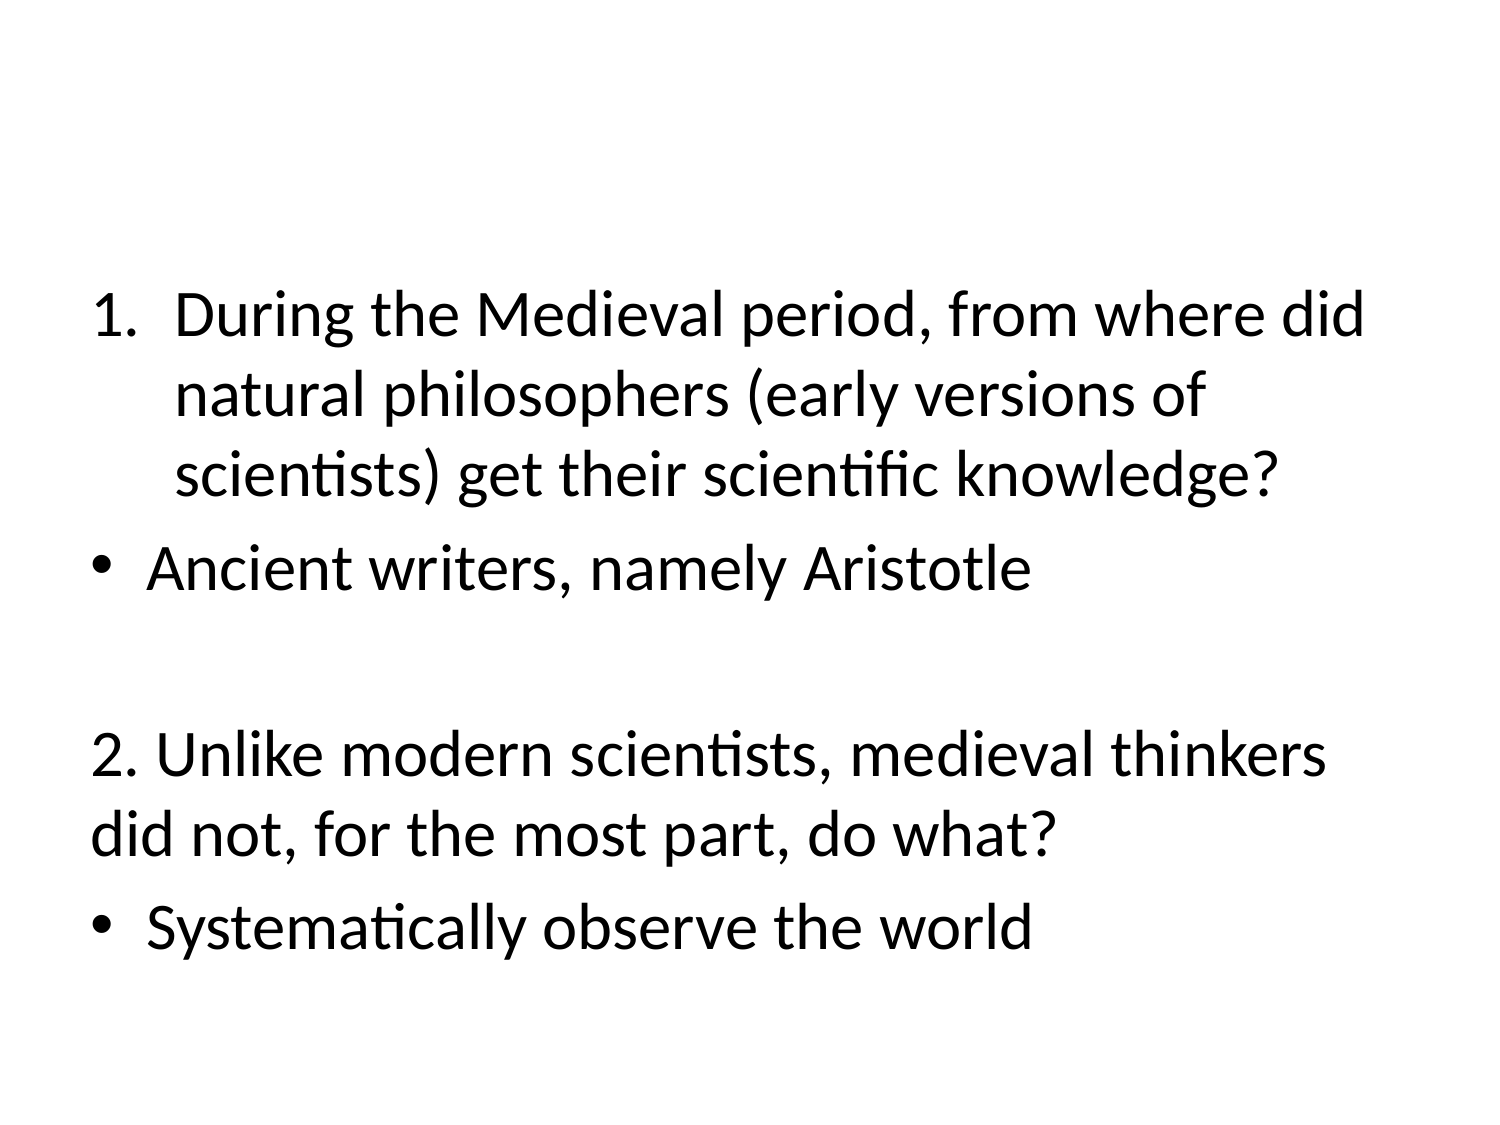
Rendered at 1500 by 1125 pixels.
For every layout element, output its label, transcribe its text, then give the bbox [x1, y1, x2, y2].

list During the Medieval period, from where did natural philosophers (early versions of scientists) get their scientific knowledge? Ancient writers, namely Aristotle 2. Unlike modern scientists, medieval thinkers did not, for the most part, do what? Systematically observe the world [75, 262, 1425, 1005]
